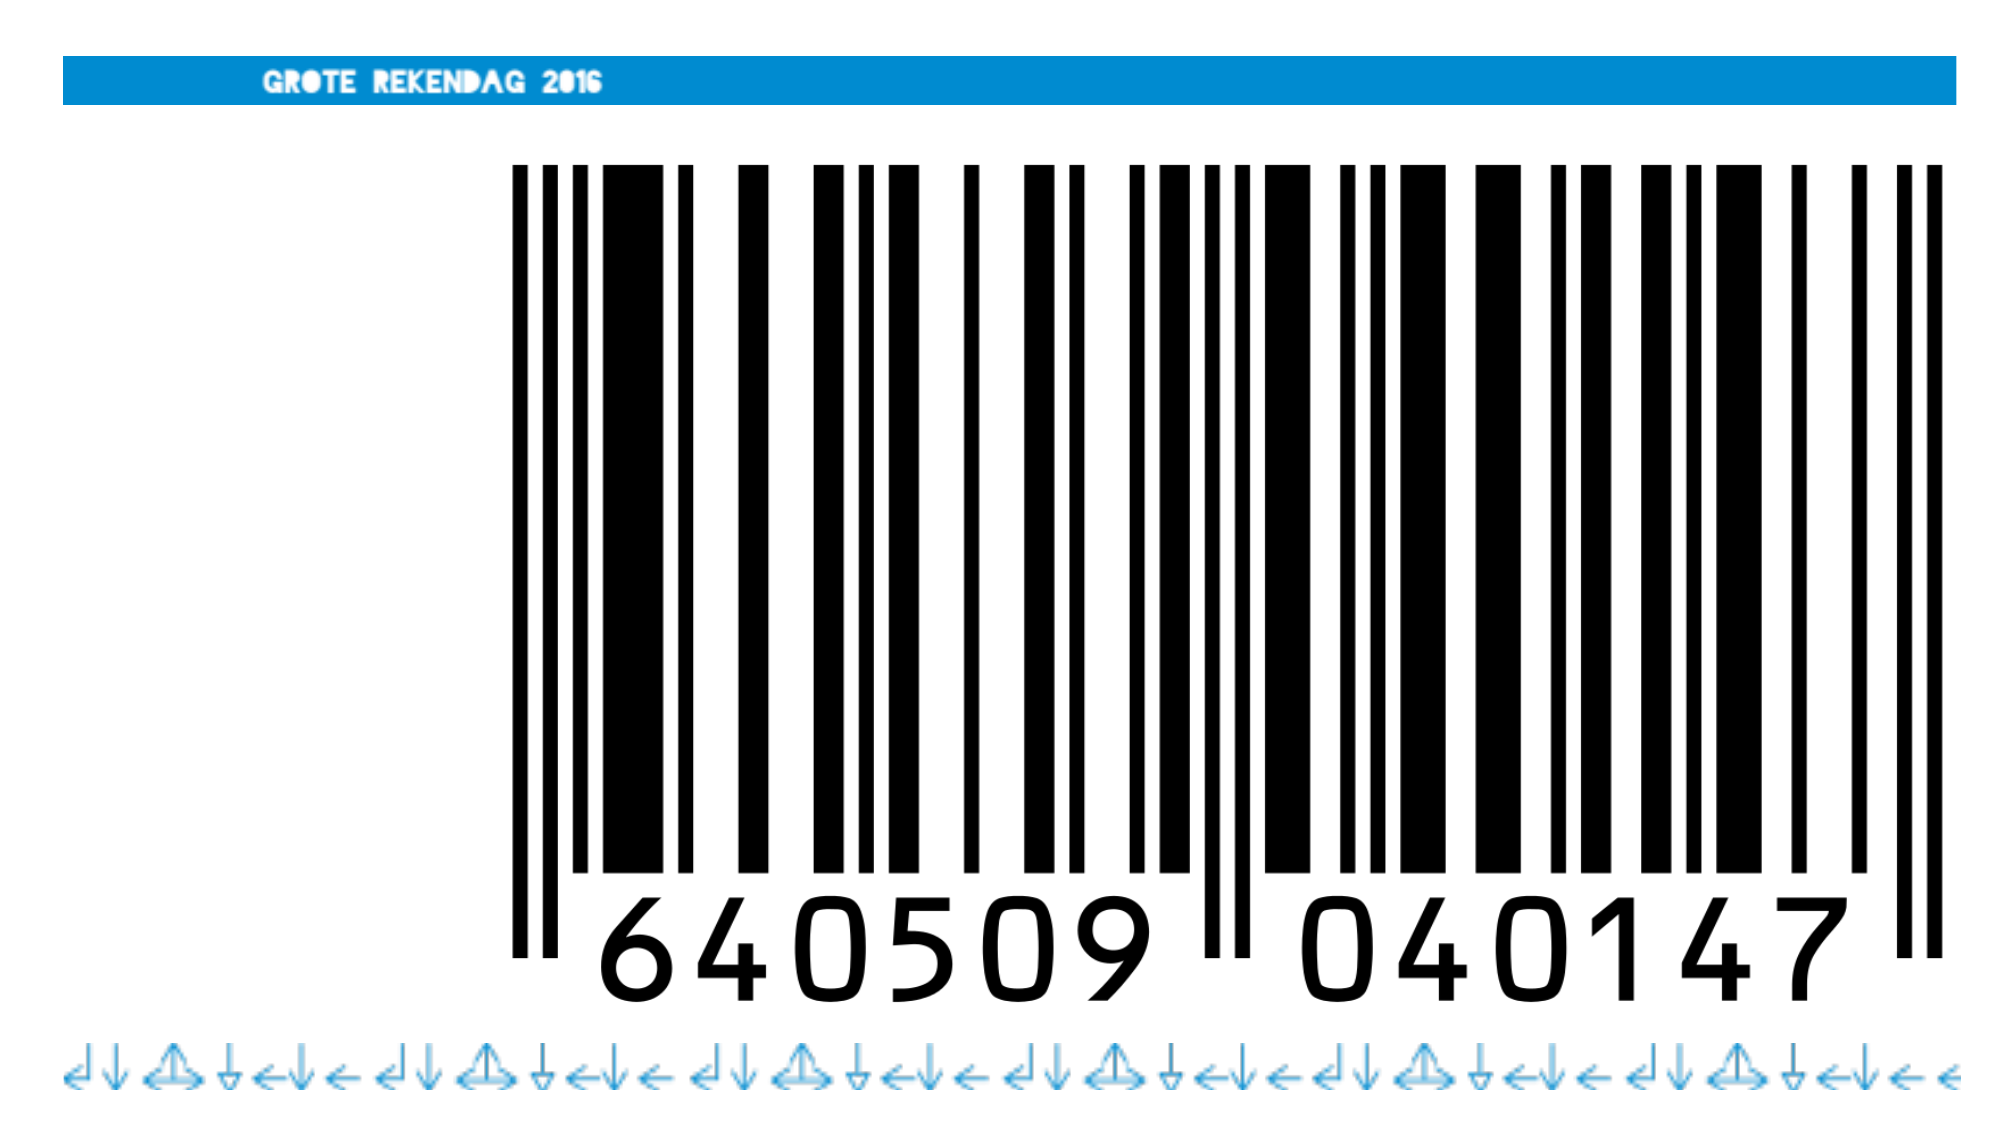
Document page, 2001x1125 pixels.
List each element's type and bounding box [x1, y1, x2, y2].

picture [373, 69, 525, 93]
picture [499, 151, 1955, 1016]
picture [263, 69, 357, 93]
picture [542, 69, 602, 93]
picture [63, 1042, 1961, 1090]
